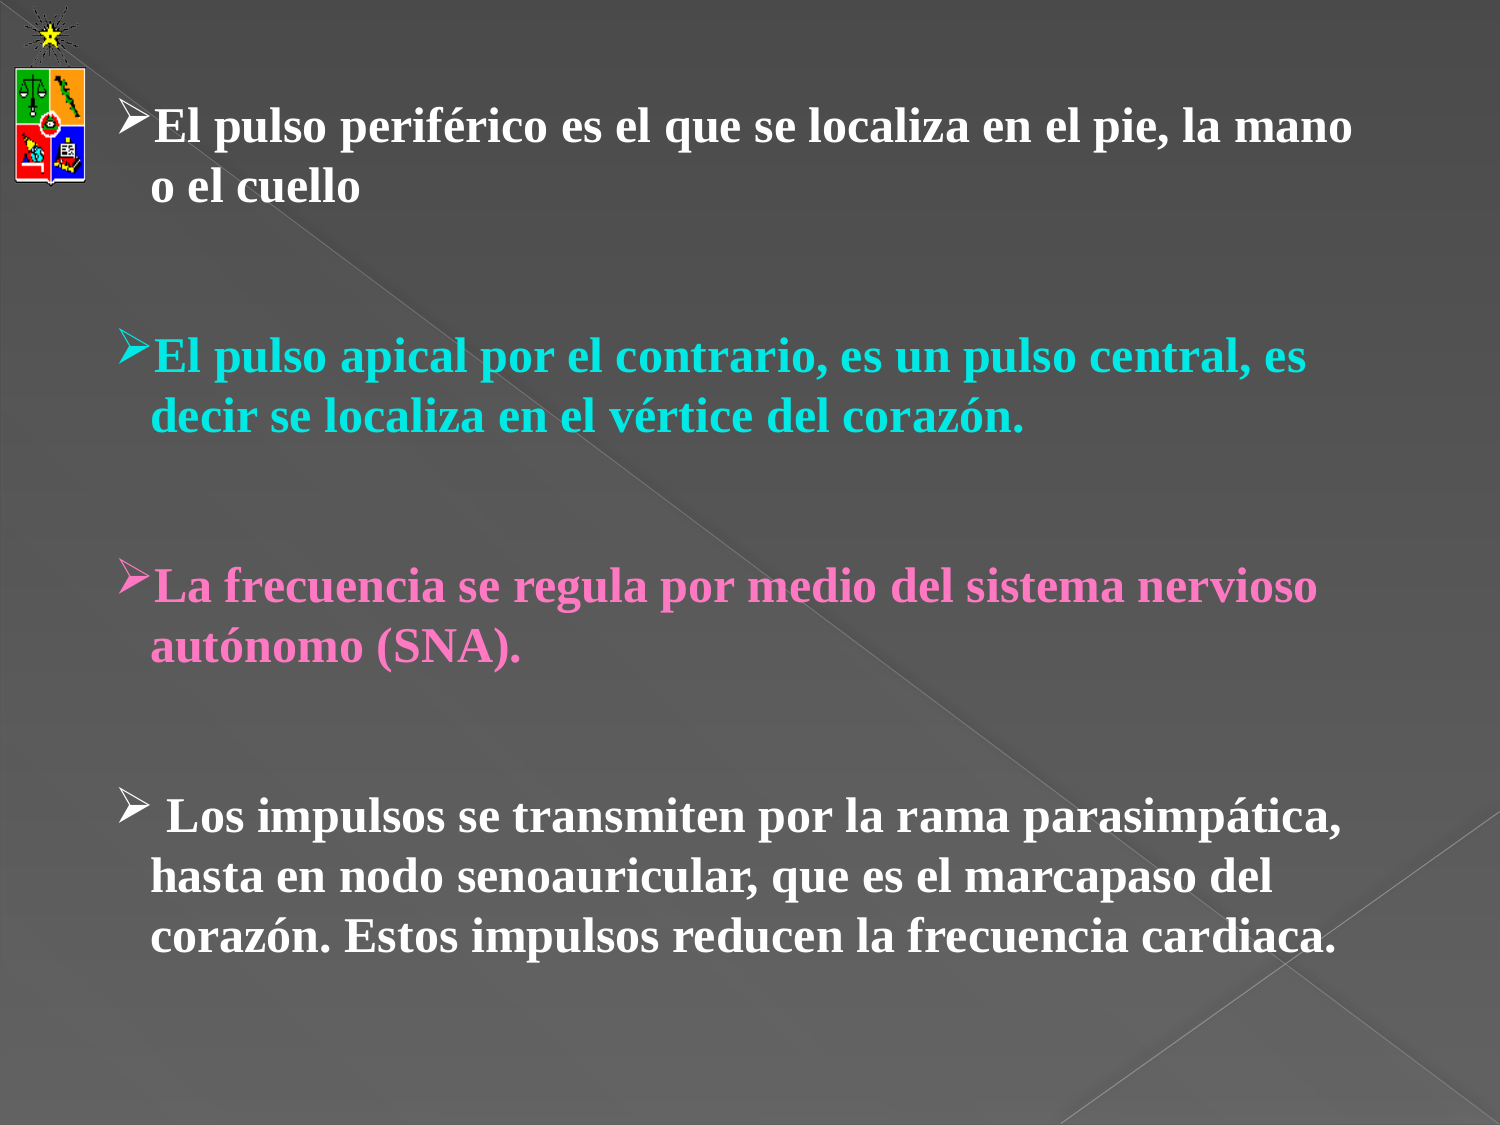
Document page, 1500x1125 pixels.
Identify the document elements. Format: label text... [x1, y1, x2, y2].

picture [0, 0, 101, 193]
text_box El pulso periférico es el que se localiza en el pie, la mano o el cuello El pulso apical por el contrario, es un pulso central, es decir se localiza en el vértice del corazón. La frecuencia se regula por medio del sistema nervioso autónomo (SNA). Los impulsos se transmiten por la rama parasimpática, hasta en nodo senoauricular, que es el marcapaso del corazón. Estos impulsos reducen la frecuencia cardiaca. [99, 0, 1388, 1055]
